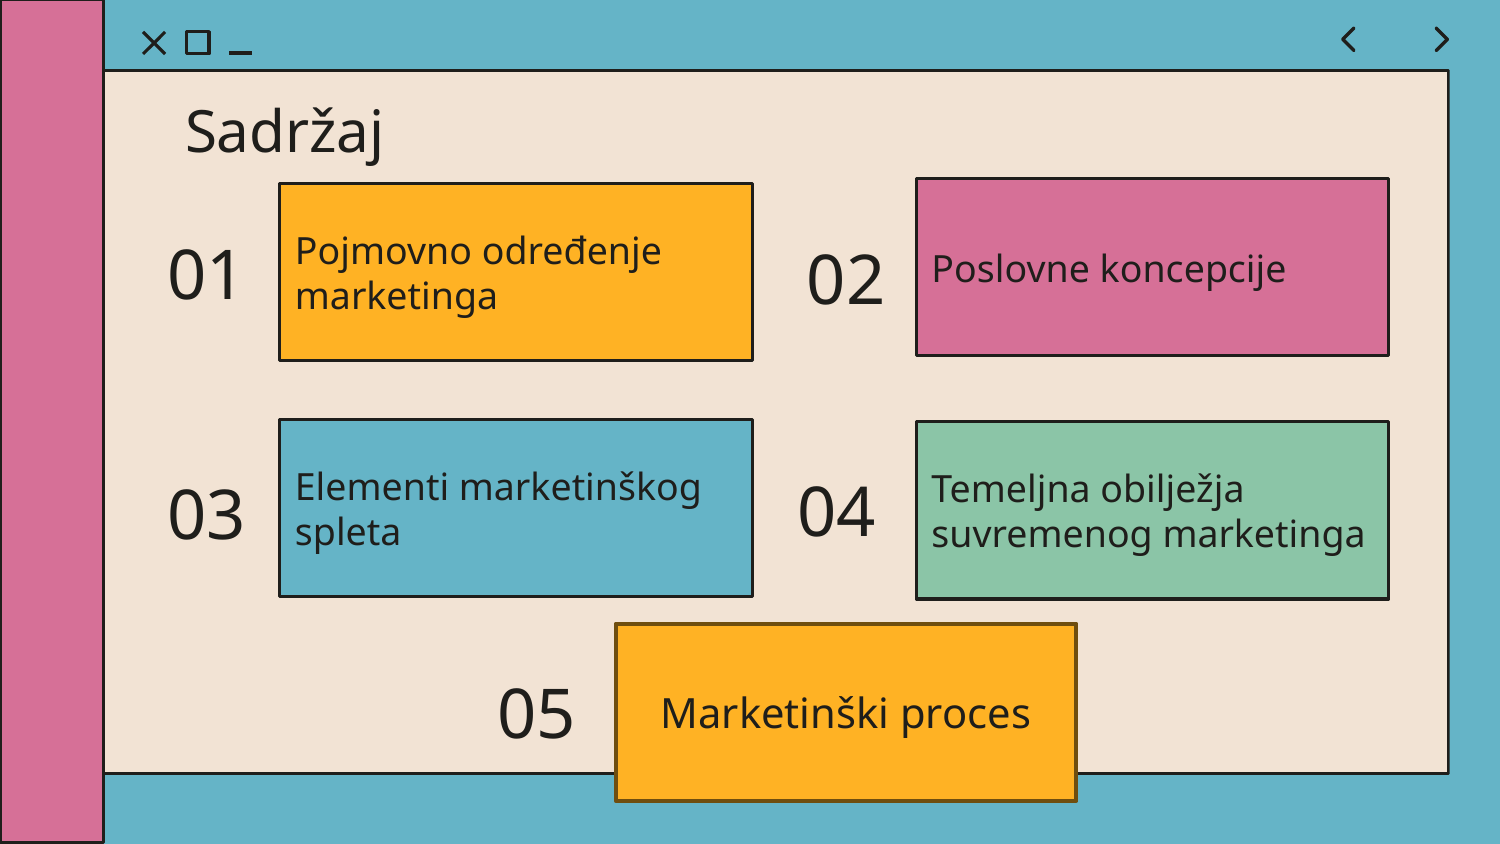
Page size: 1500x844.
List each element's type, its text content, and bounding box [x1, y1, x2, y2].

text_box [1342, 27, 1355, 52]
text_box 05 [456, 610, 616, 812]
subtitle Temeljna obilježja suvremenog marketinga [917, 420, 1390, 601]
title 04 [757, 408, 917, 611]
text_box Marketinški proces [614, 622, 1078, 803]
title 02 [766, 175, 926, 378]
title Sadržaj [170, 81, 951, 176]
subtitle Poslovne koncepcije [926, 177, 1390, 357]
title 01 [127, 171, 287, 373]
subtitle Elementi marketinškog spleta [287, 418, 754, 598]
title 03 [127, 411, 287, 613]
subtitle Pojmovno određenje marketinga [287, 182, 754, 362]
text_box [1435, 27, 1449, 52]
